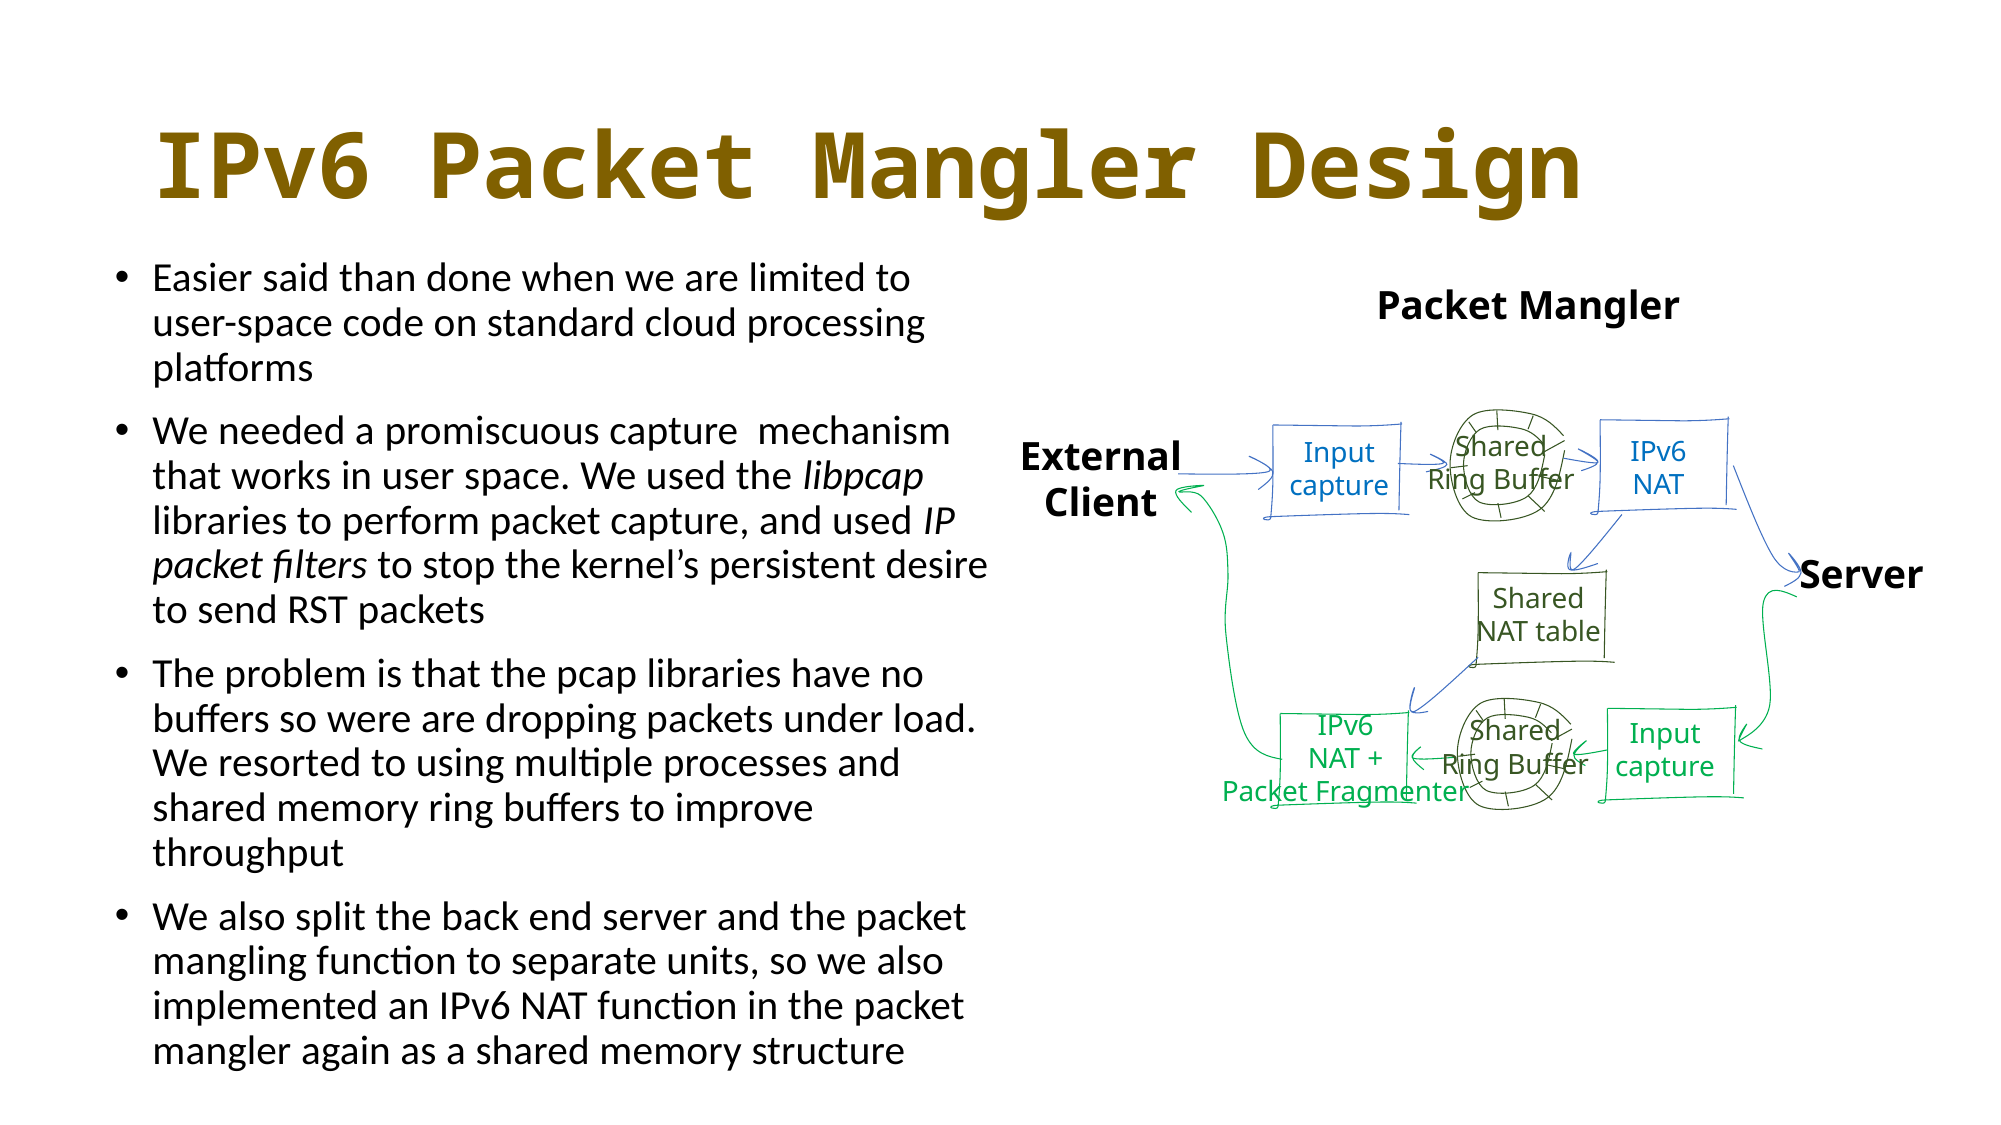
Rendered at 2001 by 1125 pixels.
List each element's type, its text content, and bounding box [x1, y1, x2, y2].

text_box [1262, 426, 1410, 521]
text_box [1733, 705, 1737, 794]
text_box [1732, 465, 1784, 586]
text_box Server [1784, 542, 1939, 604]
text_box [1272, 423, 1400, 427]
text_box [1538, 503, 1548, 508]
text_box [1466, 409, 1547, 420]
text_box [1484, 697, 1548, 705]
text_box [1430, 656, 1479, 699]
text_box Shared Ring Buffer [1412, 420, 1590, 503]
text_box [1737, 589, 1796, 750]
text_box [1197, 455, 1272, 490]
text_box Input capture [1600, 708, 1730, 790]
text_box [1470, 655, 1615, 669]
text_box Shared NAT table [1461, 572, 1616, 655]
text_box [1458, 503, 1541, 522]
list Easier said than done when we are limited to user-space code on standard cloud processing platforms We needed a promiscuous capture mechanism that works in user space. We used the libpcap libraries to perform packet capture, and used IP packet filters to stop the kernel’s persistent desire to send RST packets The problem is that the pcap libraries have no buffers so were are dropping packets under load. We resorted to using multiple processes and shared memory ring buffers to improve throughput We also split the back end server and the packet mangling function to separate units, so we also implemented an IPv6 NAT function in the packet mangler again as a shared memory structure [99, 248, 1015, 1085]
text_box [1484, 788, 1531, 794]
text_box Packet Mangler [1361, 273, 1695, 335]
text_box [1197, 492, 1261, 699]
text_box [1597, 788, 1744, 804]
text_box [1410, 687, 1416, 699]
text_box [1590, 454, 1599, 469]
text_box [1600, 418, 1727, 422]
text_box [1542, 788, 1558, 797]
title IPv6 Packet Mangler Design [137, 59, 1863, 278]
text_box [1484, 788, 1548, 811]
text_box [1590, 419, 1737, 516]
text_box IPv6 NAT [1615, 426, 1702, 508]
text_box Input capture [1274, 427, 1404, 509]
text_box [1404, 463, 1412, 468]
text_box [1567, 514, 1623, 571]
text_box Shared Ring Buffer [1484, 705, 1604, 788]
text_box [1725, 416, 1729, 506]
text_box External Client [1004, 423, 1197, 532]
text_box IPv6 NAT + Packet Fragmenter [1207, 699, 1484, 815]
